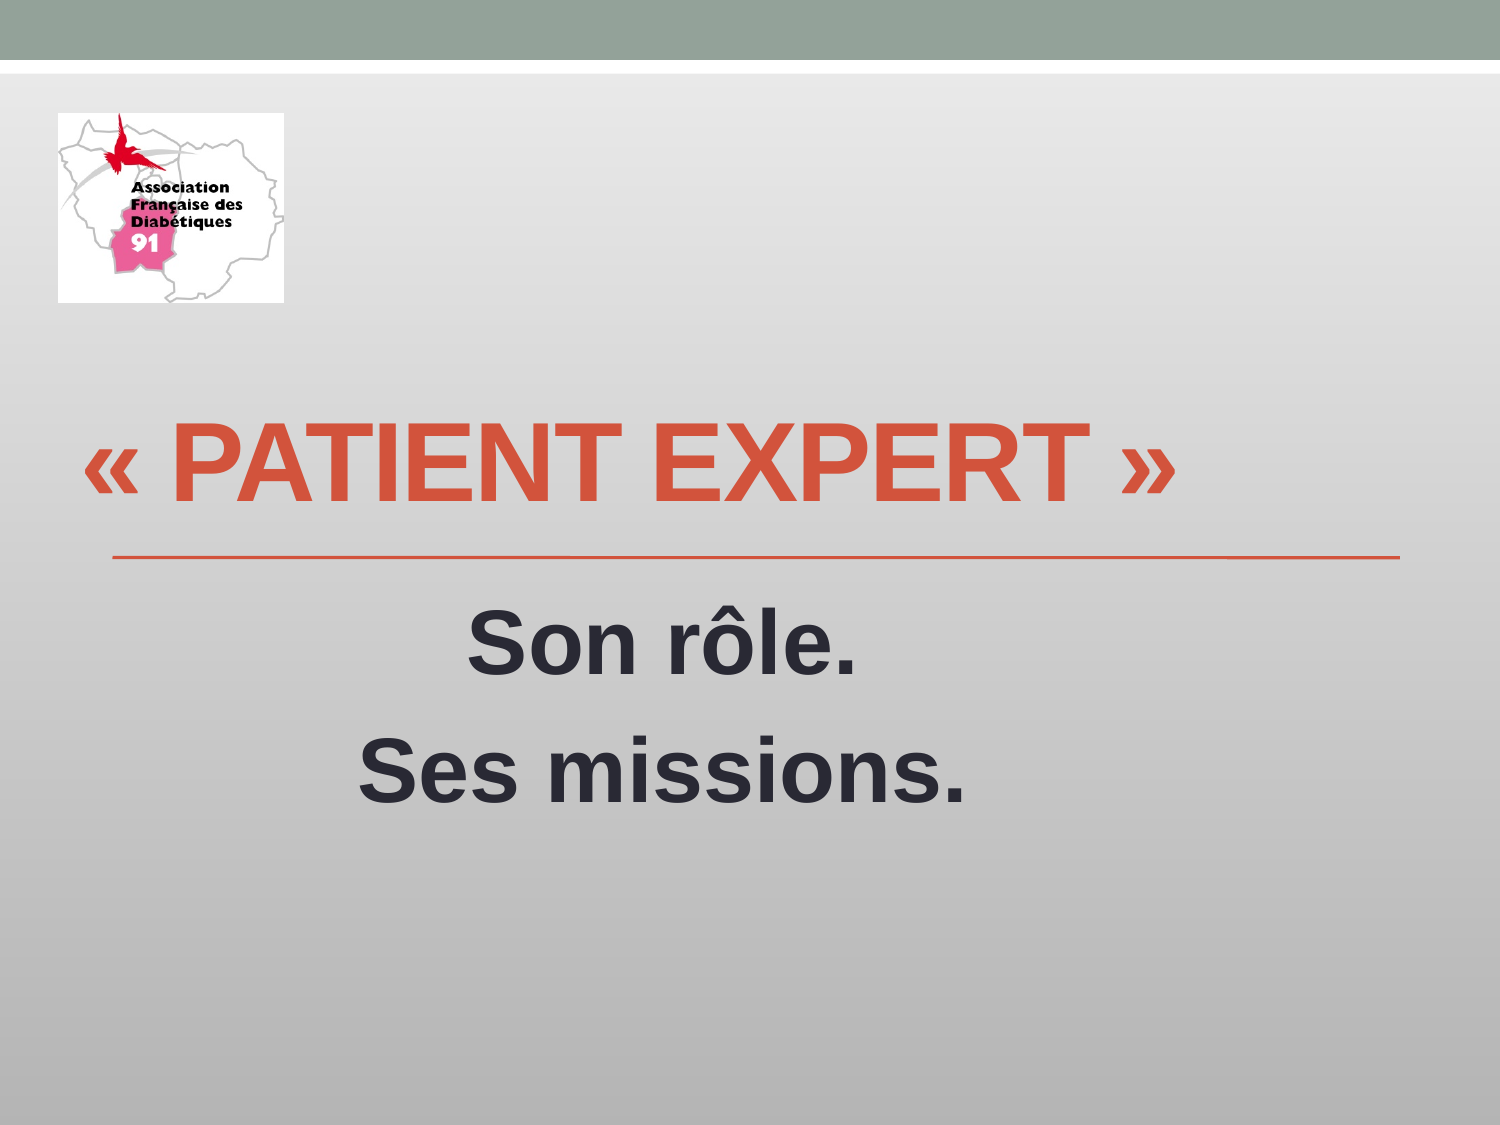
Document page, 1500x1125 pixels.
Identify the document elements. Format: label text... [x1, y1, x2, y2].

subtitle Son rôle. Ses missions. [112, 575, 1163, 863]
picture [58, 113, 284, 303]
title « PATIENT EXPERT » [64, 290, 1415, 532]
